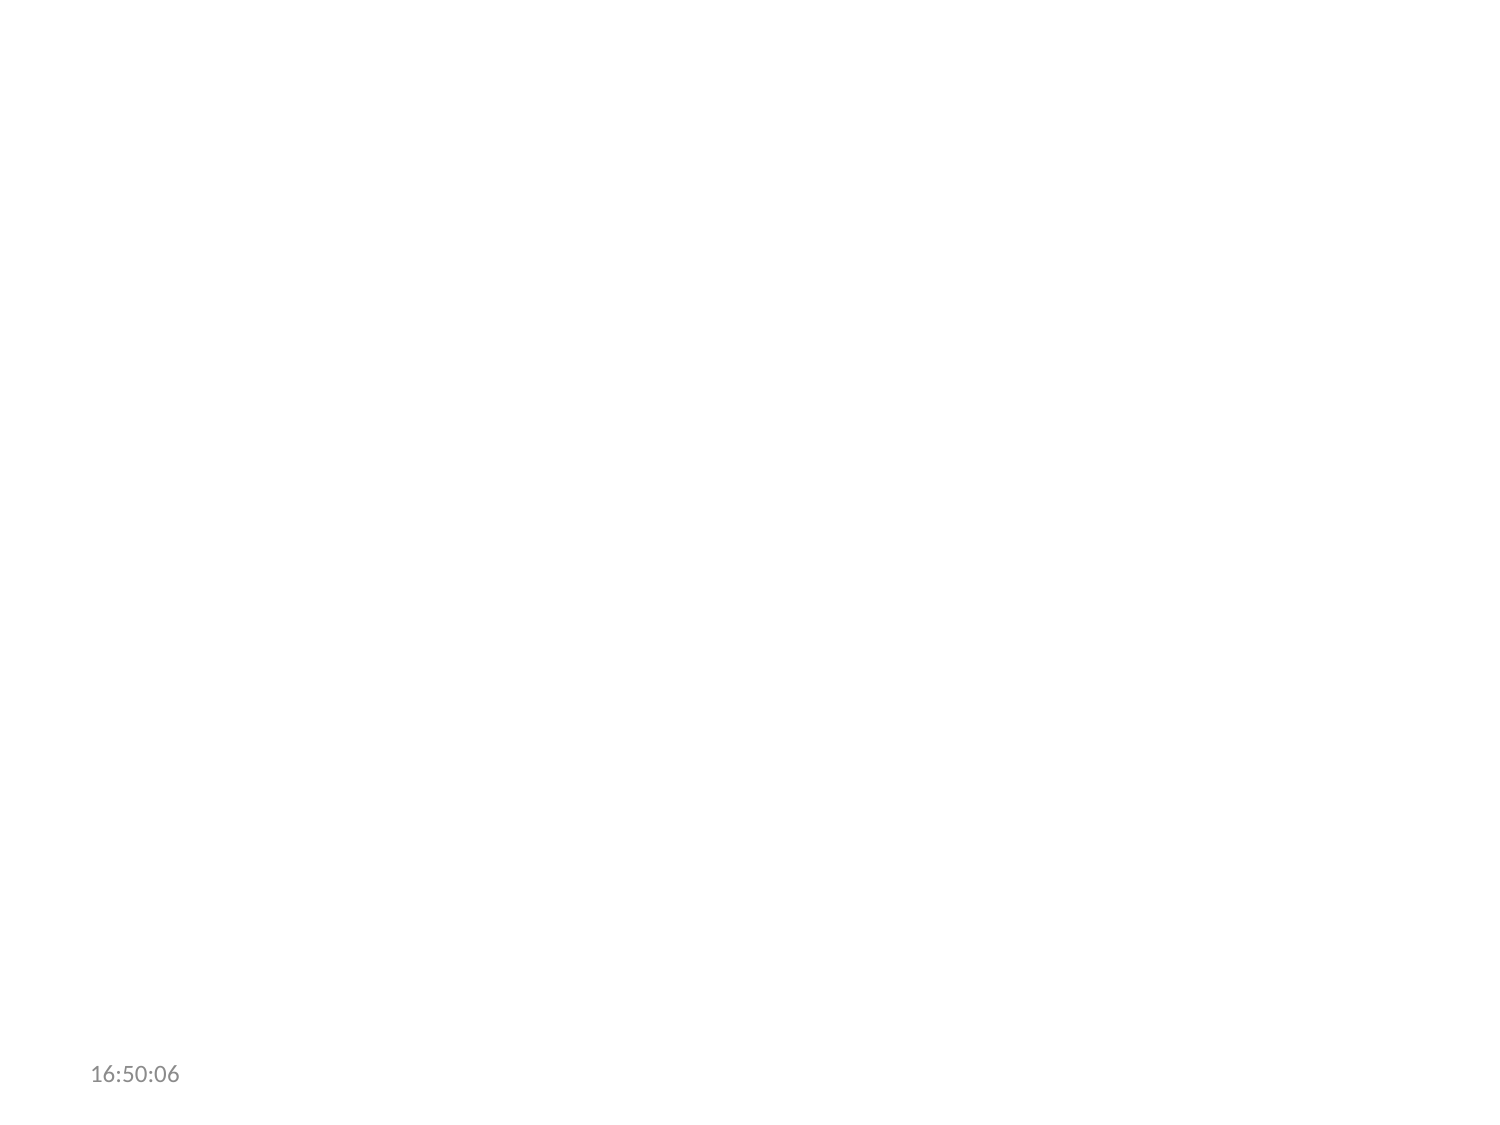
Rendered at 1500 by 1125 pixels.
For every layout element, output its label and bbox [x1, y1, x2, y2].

slide_number [75, 1042, 425, 1103]
